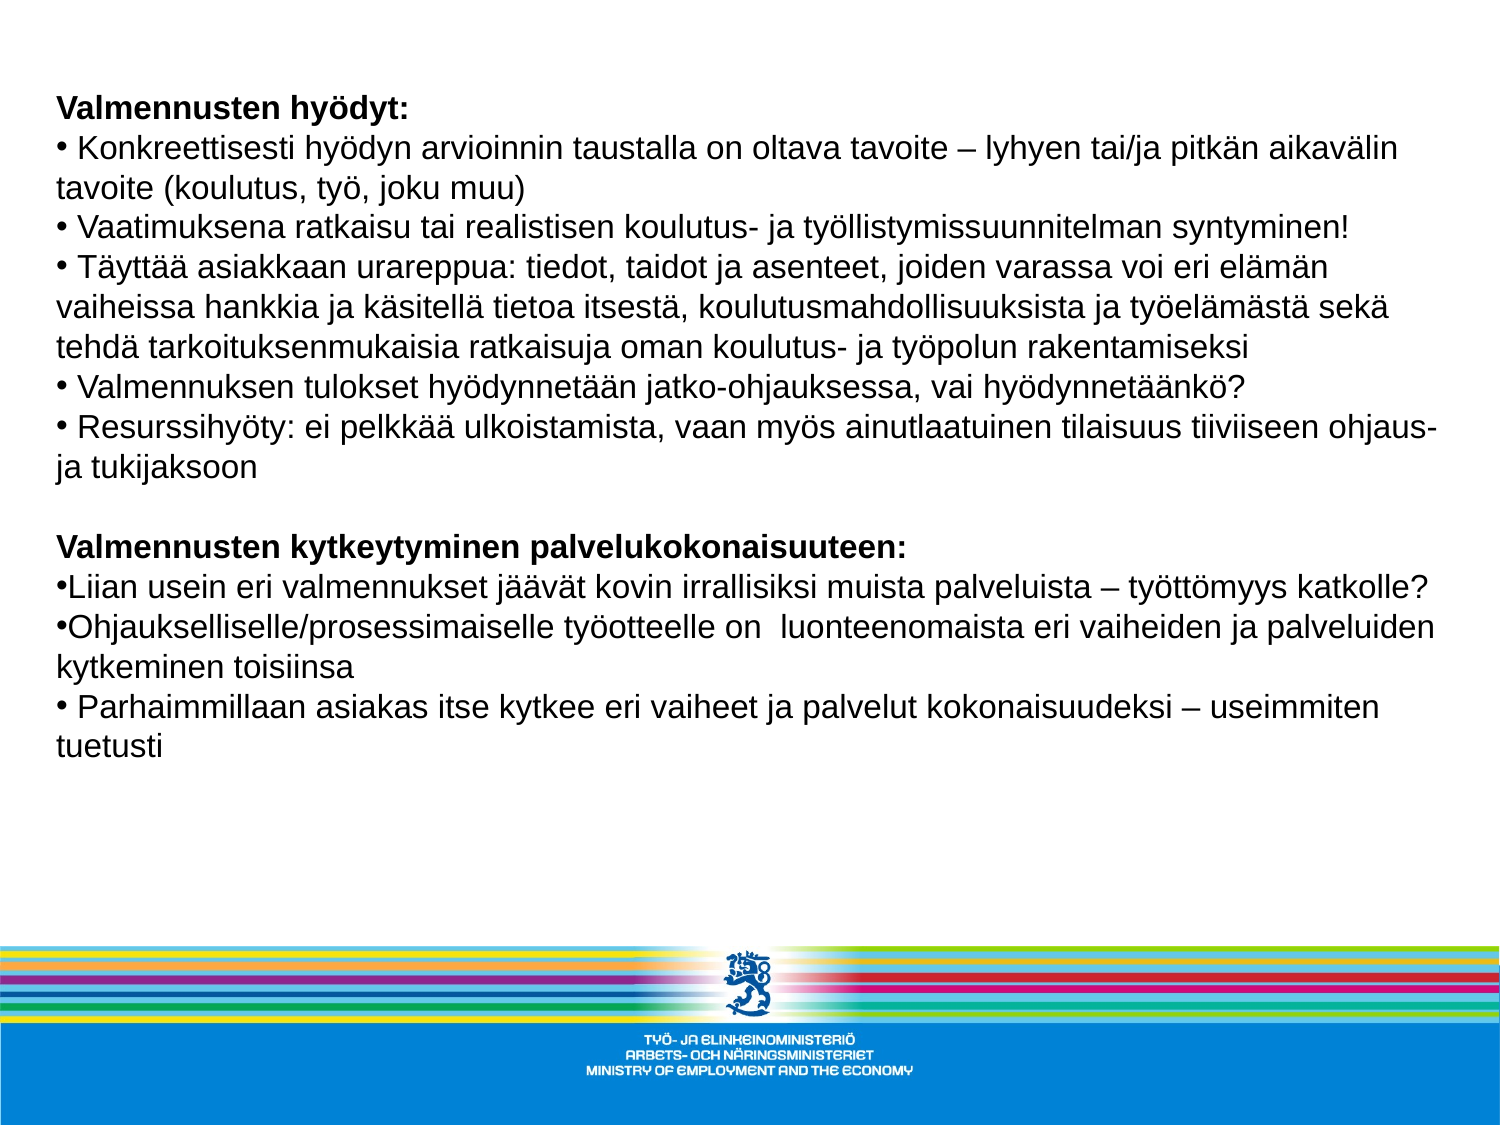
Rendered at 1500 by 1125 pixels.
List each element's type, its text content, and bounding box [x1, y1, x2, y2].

picture [0, 946, 1500, 1125]
text_box Valmennusten hyödyt: Konkreettisesti hyödyn arvioinnin taustalla on oltava tavoite – lyhyen tai/ja pitkän aikavälin tavoite (koulutus, työ, joku muu) Vaatimuksena ratkaisu tai realistisen koulutus- ja työllistymissuunnitelman syntyminen! Täyttää asiakkaan urareppua: tiedot, taidot ja asenteet, joiden varassa voi eri elämän vaiheissa hankkia ja käsitellä tietoa itsestä, koulutusmahdollisuuksista ja työelämästä sekä tehdä tarkoituksenmukaisia ratkaisuja oman koulutus- ja työpolun rakentamiseksi Valmennuksen tulokset hyödynnetään jatko-ohjauksessa, vai hyödynnetäänkö? Resurssihyöty: ei pelkkää ulkoistamista, vaan myös ainutlaatuinen tilaisuus tiiviiseen ohjaus- ja tukijaksoon Valmennusten kytkeytyminen palvelukokonaisuuteen: Liian usein eri valmennukset jäävät kovin irrallisiksi muista palveluista – työttömyys katkolle? Ohjaukselliselle/prosessimaiselle työotteelle on luonteenomaista eri vaiheiden ja palveluiden kytkeminen toisiinsa Parhaimmillaan asiakas itse kytkee eri vaiheet ja palvelut kokonaisuudeksi – useimmiten tuetusti [41, 78, 1459, 772]
